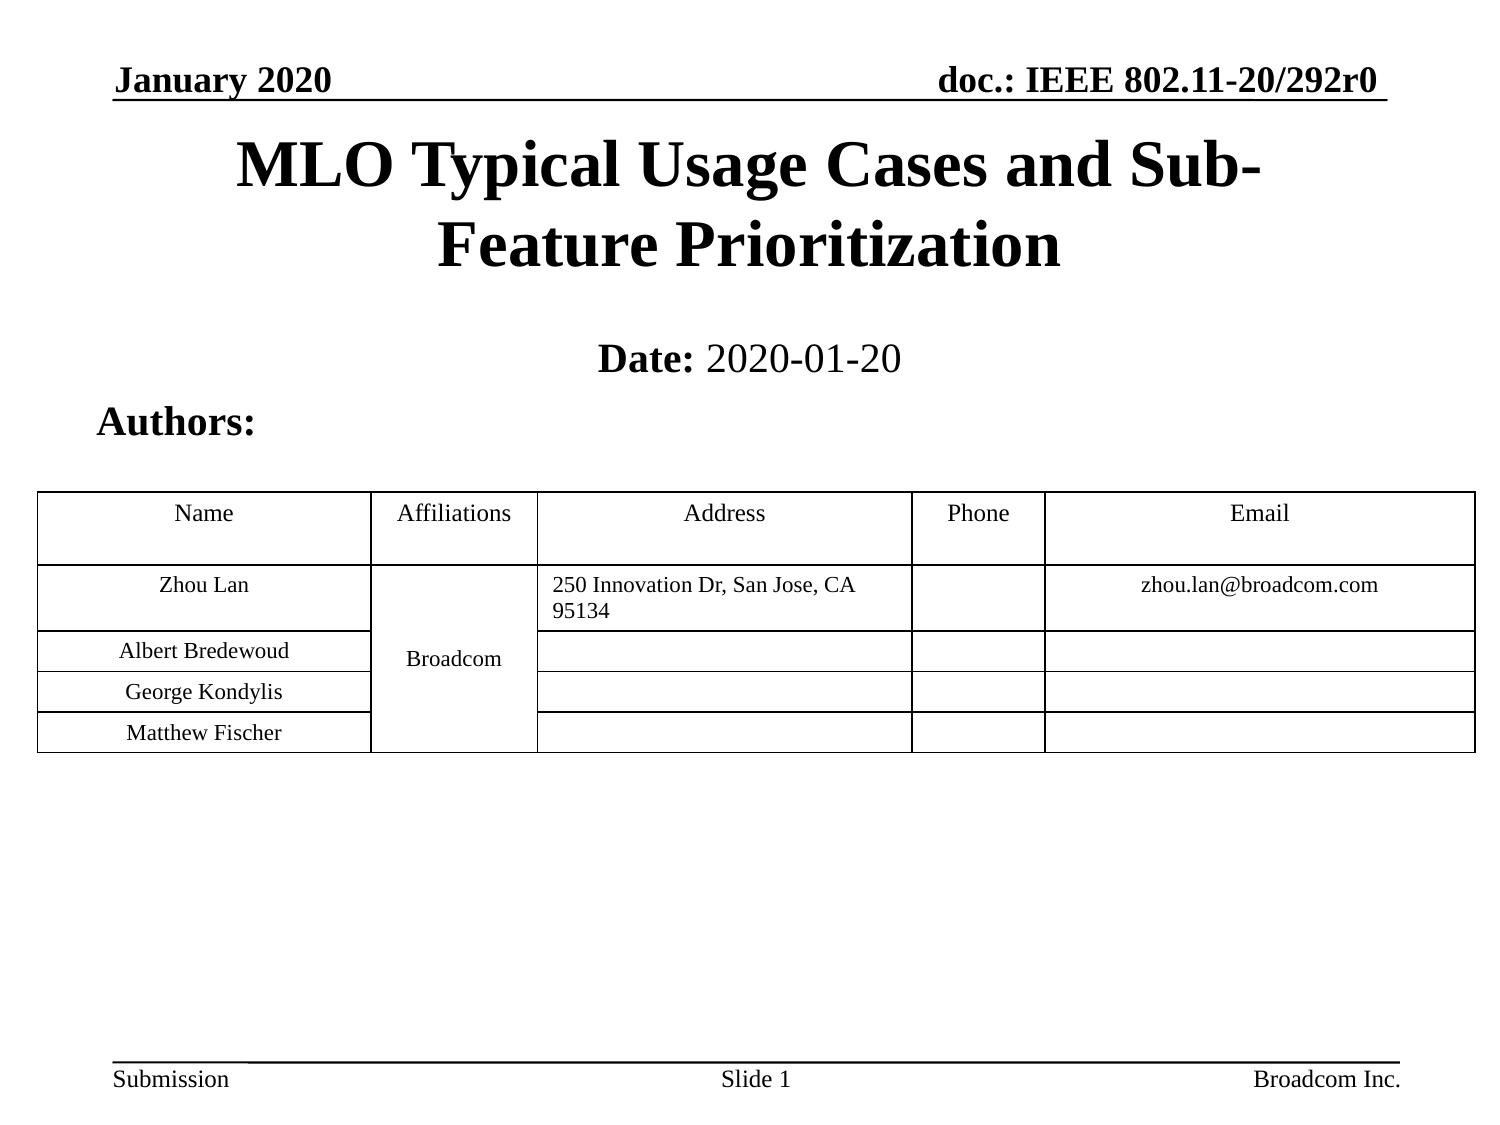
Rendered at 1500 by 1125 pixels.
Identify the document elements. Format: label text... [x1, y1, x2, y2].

table_cell [538, 632, 911, 671]
table_cell [913, 713, 1044, 752]
text_box Authors: [81, 385, 319, 449]
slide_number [114, 54, 335, 101]
table_cell [538, 713, 911, 752]
table_cell Zhou Lan [38, 566, 370, 630]
slide_number Slide 1 [712, 1061, 800, 1093]
table_header Email [1046, 493, 1474, 564]
list Date: 2020-01-20 [112, 323, 1388, 386]
table_header Affiliations [372, 493, 537, 564]
table_cell Albert Bredewoud [38, 632, 370, 671]
table_cell [913, 632, 1044, 671]
footer Broadcom Inc. [1250, 1061, 1402, 1093]
table_cell [913, 672, 1044, 711]
table_header Name [38, 493, 370, 564]
table_cell Broadcom [372, 566, 537, 752]
table_header Phone [913, 493, 1044, 564]
table_cell [913, 566, 1044, 630]
table_cell [1046, 632, 1474, 671]
table_cell [1046, 672, 1474, 711]
title MLO Typical Usage Cases and Sub-Feature Prioritization [112, 112, 1388, 288]
table_cell George Kondylis [38, 672, 370, 711]
table_cell 250 Innovation Dr, San Jose, CA 95134 [538, 566, 911, 630]
table_cell [538, 672, 911, 711]
table_cell [1046, 713, 1474, 752]
table_header Address [538, 493, 911, 564]
table_cell Matthew Fischer [38, 713, 370, 752]
table_cell zhou.lan@broadcom.com [1046, 566, 1474, 630]
